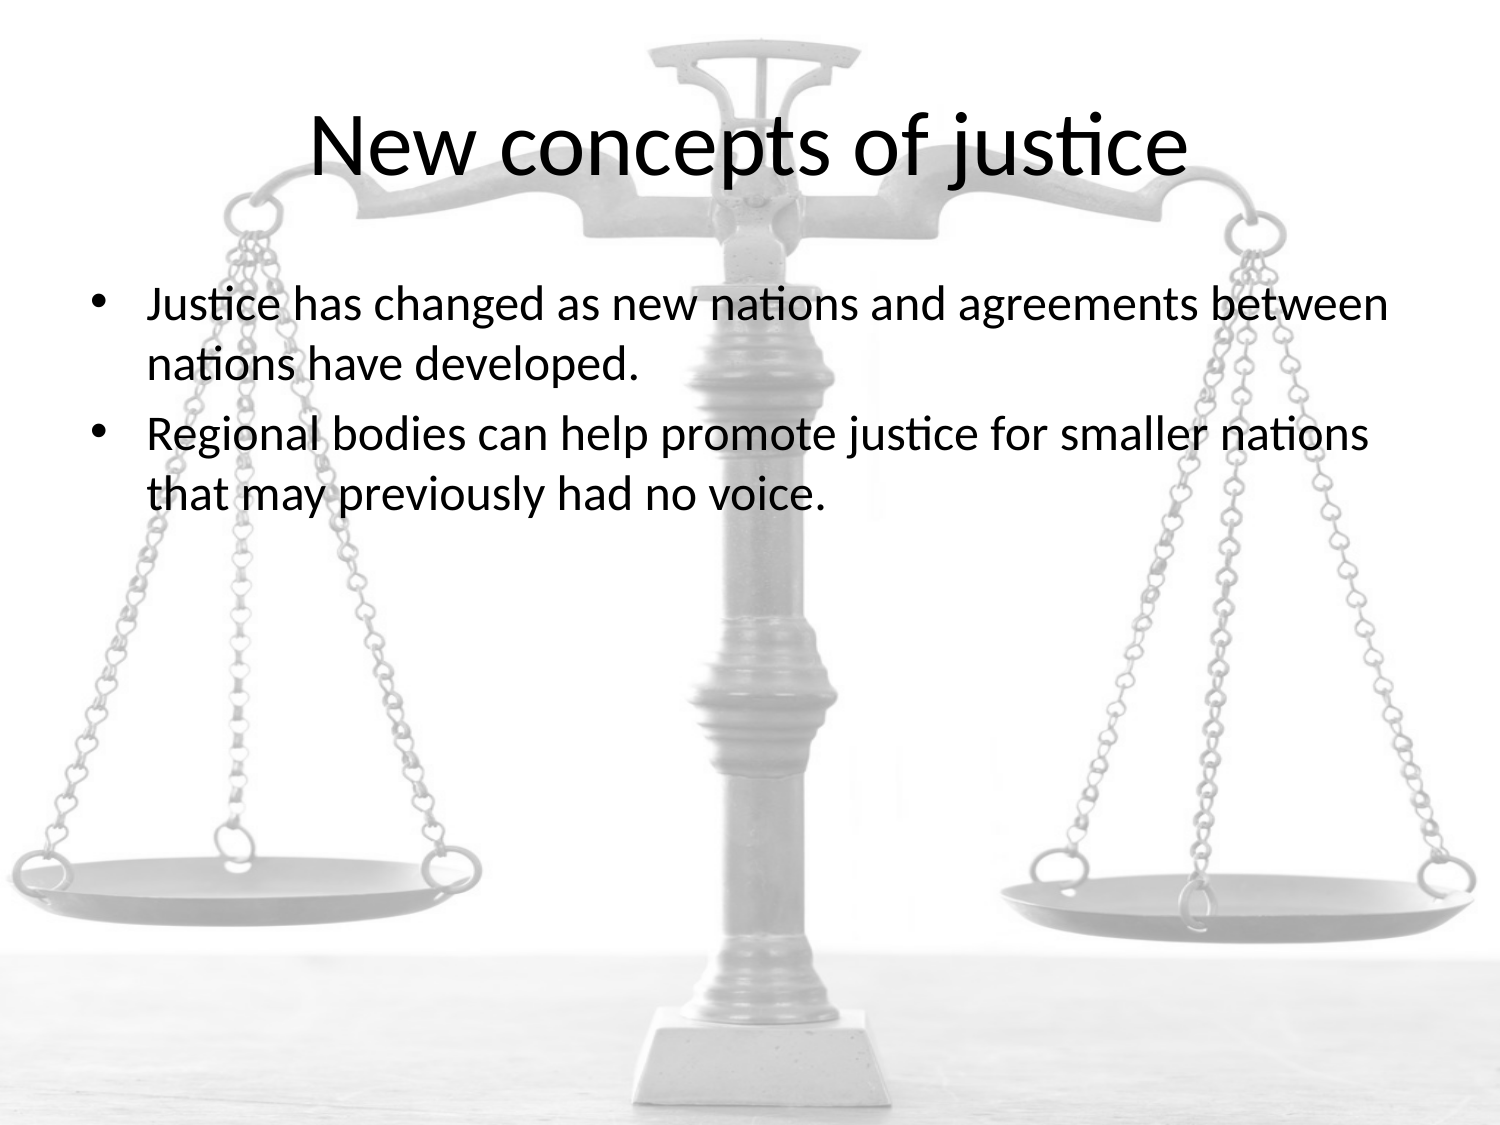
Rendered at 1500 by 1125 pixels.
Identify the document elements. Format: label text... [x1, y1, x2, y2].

title New concepts of justice [75, 45, 1425, 233]
list Justice has changed as new nations and agreements between nations have developed. Regional bodies can help promote justice for smaller nations that may previously had no voice. [75, 262, 1425, 1005]
